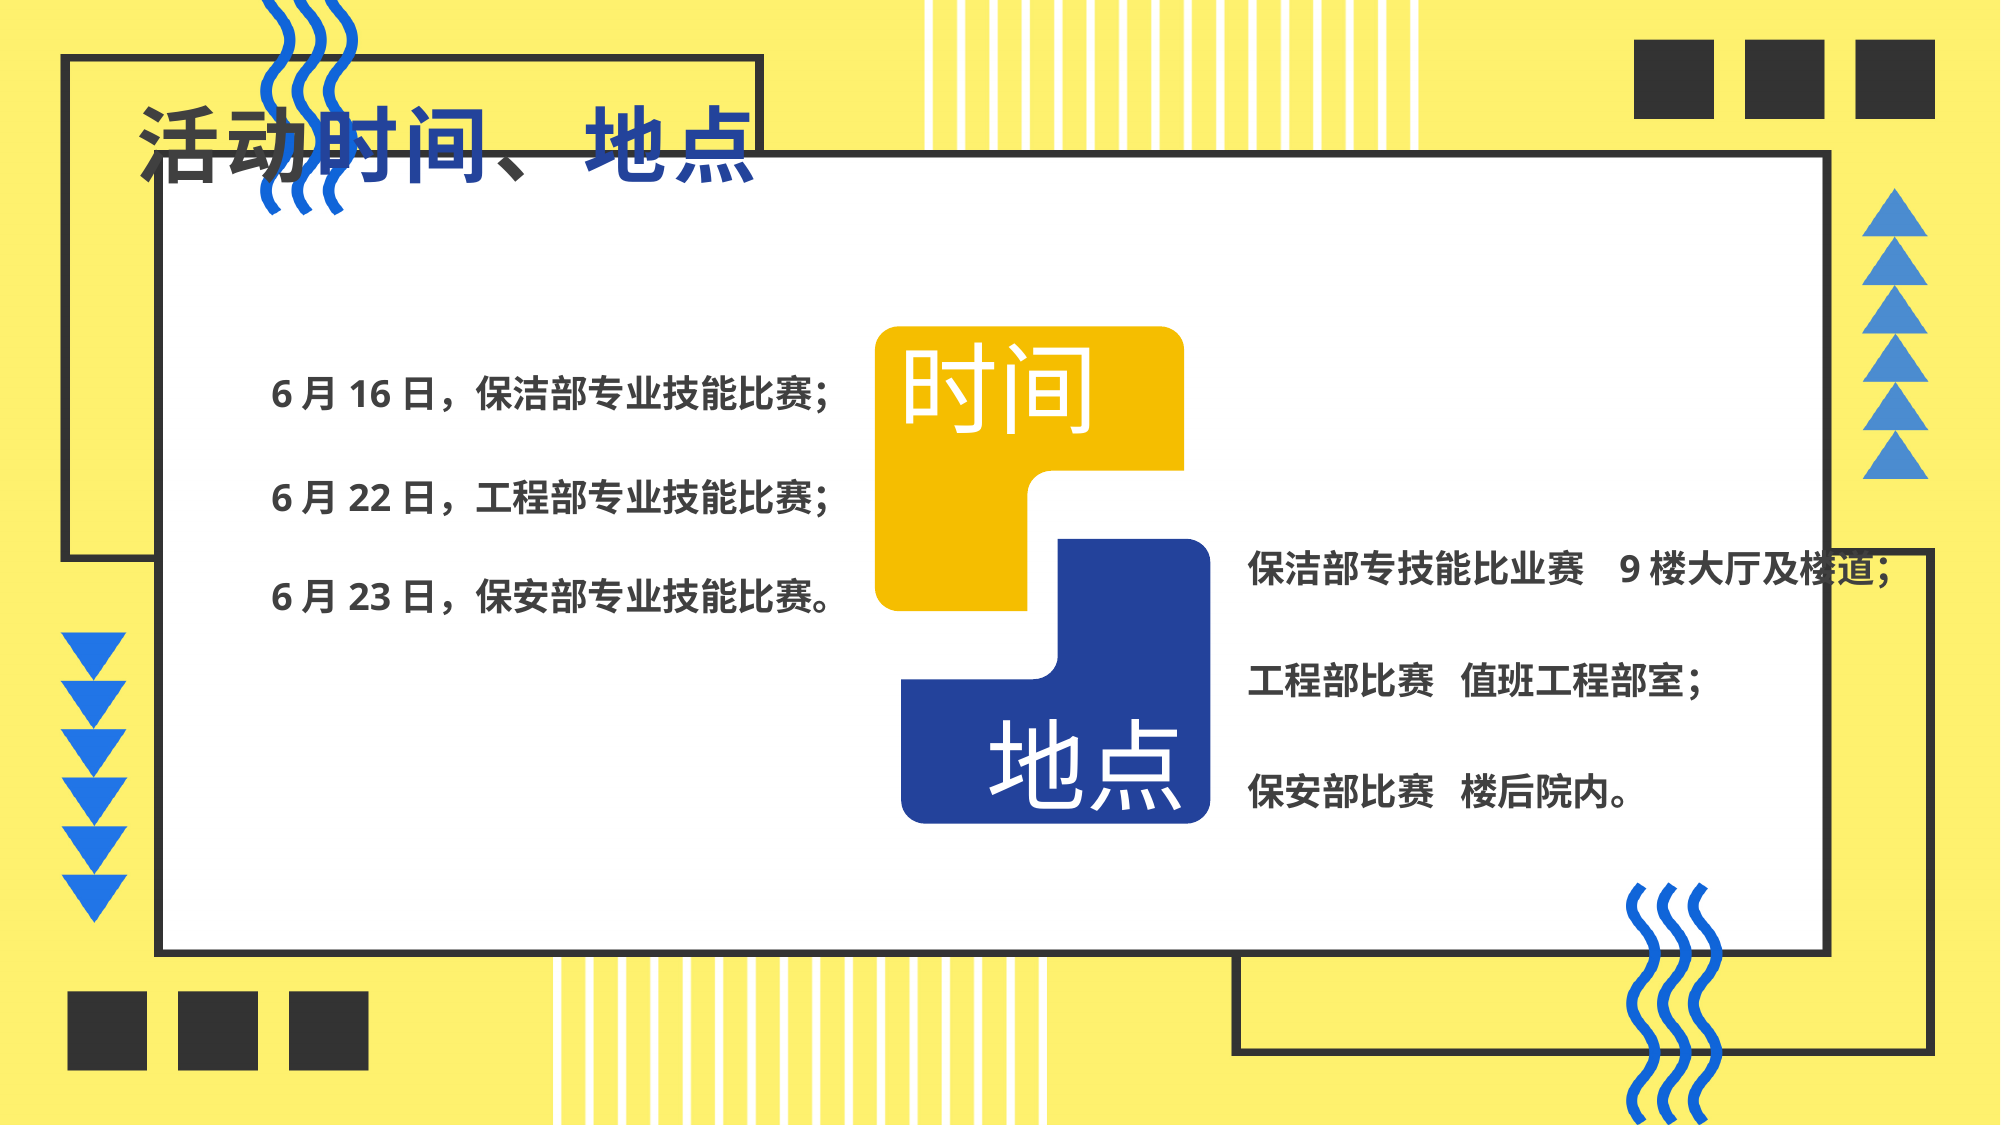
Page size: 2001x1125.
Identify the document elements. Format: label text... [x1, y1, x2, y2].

text_box 保洁部专技能比业赛 9楼大厅及楼道； [1232, 492, 1899, 598]
text_box 6月22日，工程部专业技能比赛； [256, 422, 889, 527]
text_box 6月16日，保洁部专业技能比赛； [256, 317, 864, 422]
text_box 时间 [874, 326, 1185, 612]
text_box 工程部比赛 值班工程部室； [1232, 604, 1895, 710]
text_box 6月23日，保安部专业技能比赛。 [256, 520, 851, 626]
text_box 活动时间、地点 [121, 85, 1921, 202]
text_box 保安部比赛 楼后院内。 [1232, 715, 1896, 821]
text_box 地点 [901, 538, 1211, 824]
picture [0, 0, 2001, 1125]
